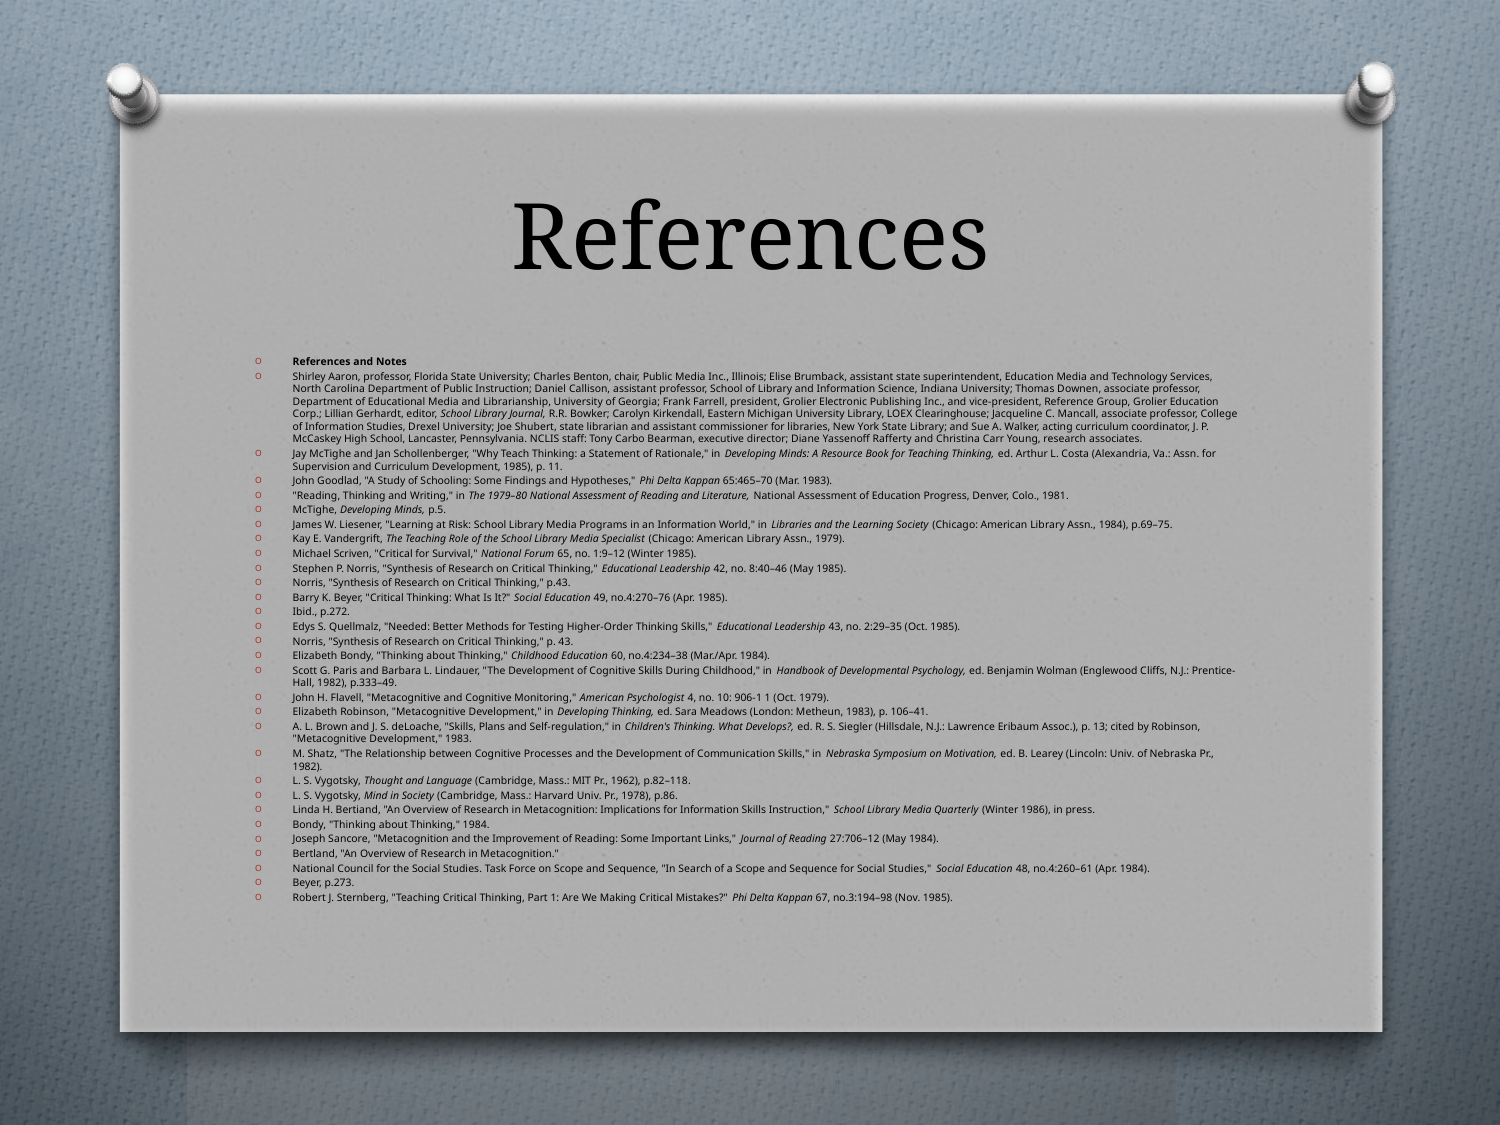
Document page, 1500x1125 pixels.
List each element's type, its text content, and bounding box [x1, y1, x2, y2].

list References and Notes Shirley Aaron, professor, Florida State University; Charles Benton, chair, Public Media Inc., Illinois; Elise Brumback, assistant state superintendent, Education Media and Technology Services, North Carolina Department of Public Instruction; Daniel Callison, assistant professor, School of Library and Information Science, Indiana University; Thomas Downen, associate professor, Department of Educational Media and Librarianship, University of Georgia; Frank Farrell, president, Grolier Electronic Publishing Inc., and vice-president, Reference Group, Grolier Education Corp.; Lillian Gerhardt, editor, School Library Journal, R.R. Bowker; Carolyn Kirkendall, Eastern Michigan University Library, LOEX Clearinghouse; Jacqueline C. Mancall, associate professor, College of Information Studies, Drexel University; Joe Shubert, state librarian and assistant commissioner for libraries, New York State Library; and Sue A. Walker, acting curriculum coordinator, J. P. McCaskey High School, Lancaster, Pennsylvania. NCLIS staff: Tony Carbo Bearman, executive director; Diane Yassenoff Rafferty and Christina Carr Young, research associates. Jay McTighe and Jan Schollenberger, "Why Teach Thinking: a Statement of Rationale," in Developing Minds: A Resource Book for Teaching Thinking, ed. Arthur L. Costa (Alexandria, Va.: Assn. for Supervision and Curriculum Development, 1985), p. 11. John Goodlad, "A Study of Schooling: Some Findings and Hypotheses," Phi Delta Kappan 65:465–70 (Mar. 1983). "Reading, Thinking and Writing," in The 1979–80 National Assessment of Reading and Literature, National Assessment of Education Progress, Denver, Colo., 1981. McTighe, Developing Minds, p.5. James W. Liesener, "Learning at Risk: School Library Media Programs in an Information World," in Libraries and the Learning Society (Chicago: American Library Assn., 1984), p.69–75. Kay E. Vandergrift, The Teaching Role of the School Library Media Specialist (Chicago: American Library Assn., 1979). Michael Scriven, "Critical for Survival," National Forum 65, no. 1:9–12 (Winter 1985). Stephen P. Norris, "Synthesis of Research on Critical Thinking," Educational Leadership 42, no. 8:40–46 (May 1985). Norris, "Synthesis of Research on Critical Thinking," p.43. Barry K. Beyer, "Critical Thinking: What Is It?" Social Education 49, no.4:270–76 (Apr. 1985). Ibid., p.272. Edys S. Quellmalz, "Needed: Better Methods for Testing Higher-Order Thinking Skills," Educational Leadership 43, no. 2:29–35 (Oct. 1985). Norris, "Synthesis of Research on Critical Thinking," p. 43. Elizabeth Bondy, "Thinking about Thinking," Childhood Education 60, no.4:234–38 (Mar./Apr. 1984). Scott G. Paris and Barbara L. Lindauer, "The Development of Cognitive Skills During Childhood," in Handbook of Developmental Psychology, ed. Benjamin Wolman (Englewood Cliffs, N.J.: Prentice-Hall, 1982), p.333–49. John H. Flavell, "Metacognitive and Cognitive Monitoring," American Psychologist 4, no. 10: 906-1 1 (Oct. 1979). Elizabeth Robinson, "Metacognitive Development," in Developing Thinking, ed. Sara Meadows (London: Metheun, 1983), p. 106–41. A. L. Brown and J. S. deLoache, "Skills, Plans and Self-regulation," in Children's Thinking. What Develops?, ed. R. S. Siegler (Hillsdale, N.J.: Lawrence Eribaum Assoc.), p. 13; cited by Robinson, "Metacognitive Development," 1983. M. Shatz, "The Relationship between Cognitive Processes and the Development of Communication Skills," in Nebraska Symposium on Motivation, ed. B. Learey (Lincoln: Univ. of Nebraska Pr., 1982). L. S. Vygotsky, Thought and Language (Cambridge, Mass.: MIT Pr., 1962), p.82–118. L. S. Vygotsky, Mind in Society (Cambridge, Mass.: Harvard Univ. Pr., 1978), p.86. Linda H. Bertiand, "An Overview of Research in Metacognition: Implications for Information Skills Instruction," School Library Media Quarterly (Winter 1986), in press. Bondy, "Thinking about Thinking," 1984. Joseph Sancore, "Metacognition and the Improvement of Reading: Some Important Links," Journal of Reading 27:706–12 (May 1984). Bertland, "An Overview of Research in Metacognition." National Council for the Social Studies. Task Force on Scope and Sequence, "In Search of a Scope and Sequence for Social Studies," Social Education 48, no.4:260–61 (Apr. 1984). Beyer, p.273. Robert J. Sternberg, "Teaching Critical Thinking, Part 1: Are We Making Critical Mistakes?" Phi Delta Kappan 67, no.3:194–98 (Nov. 1985). [240, 347, 1257, 939]
picture [1317, 35, 1439, 156]
title References [179, 134, 1323, 332]
picture [75, 29, 198, 153]
